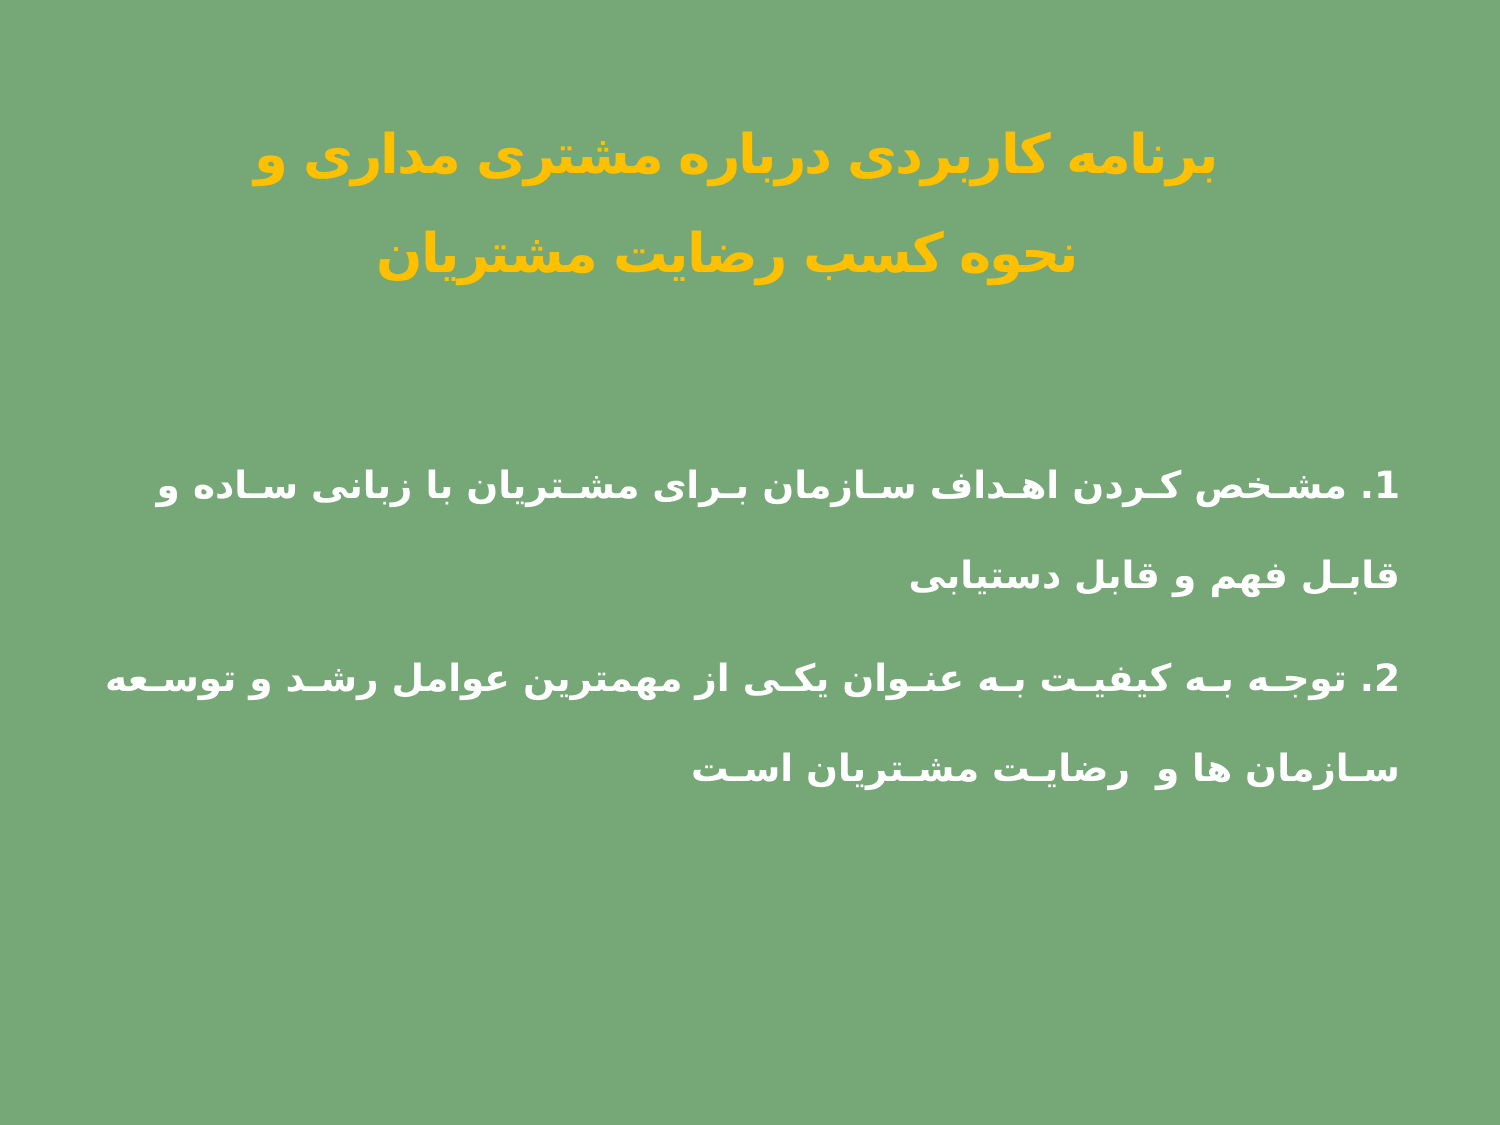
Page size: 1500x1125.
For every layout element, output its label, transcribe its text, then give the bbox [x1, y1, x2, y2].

list 1. مشـخص کـردن اهـداف سـازمان بـرای مشـتریان با زبانی سـاده و قابـل فهم و قابل دستیابی 2. توجـه بـه کیفیـت بـه عنـوان یکـی از مهمترین عوامل رشـد و توسـعه سـازمان ها و رضایـت مشـتریان اسـت [64, 408, 1415, 858]
title برنامه کاربردی درباره مشتری مداری و نحوه کسب رضایت مشتریان [53, 78, 1404, 291]
